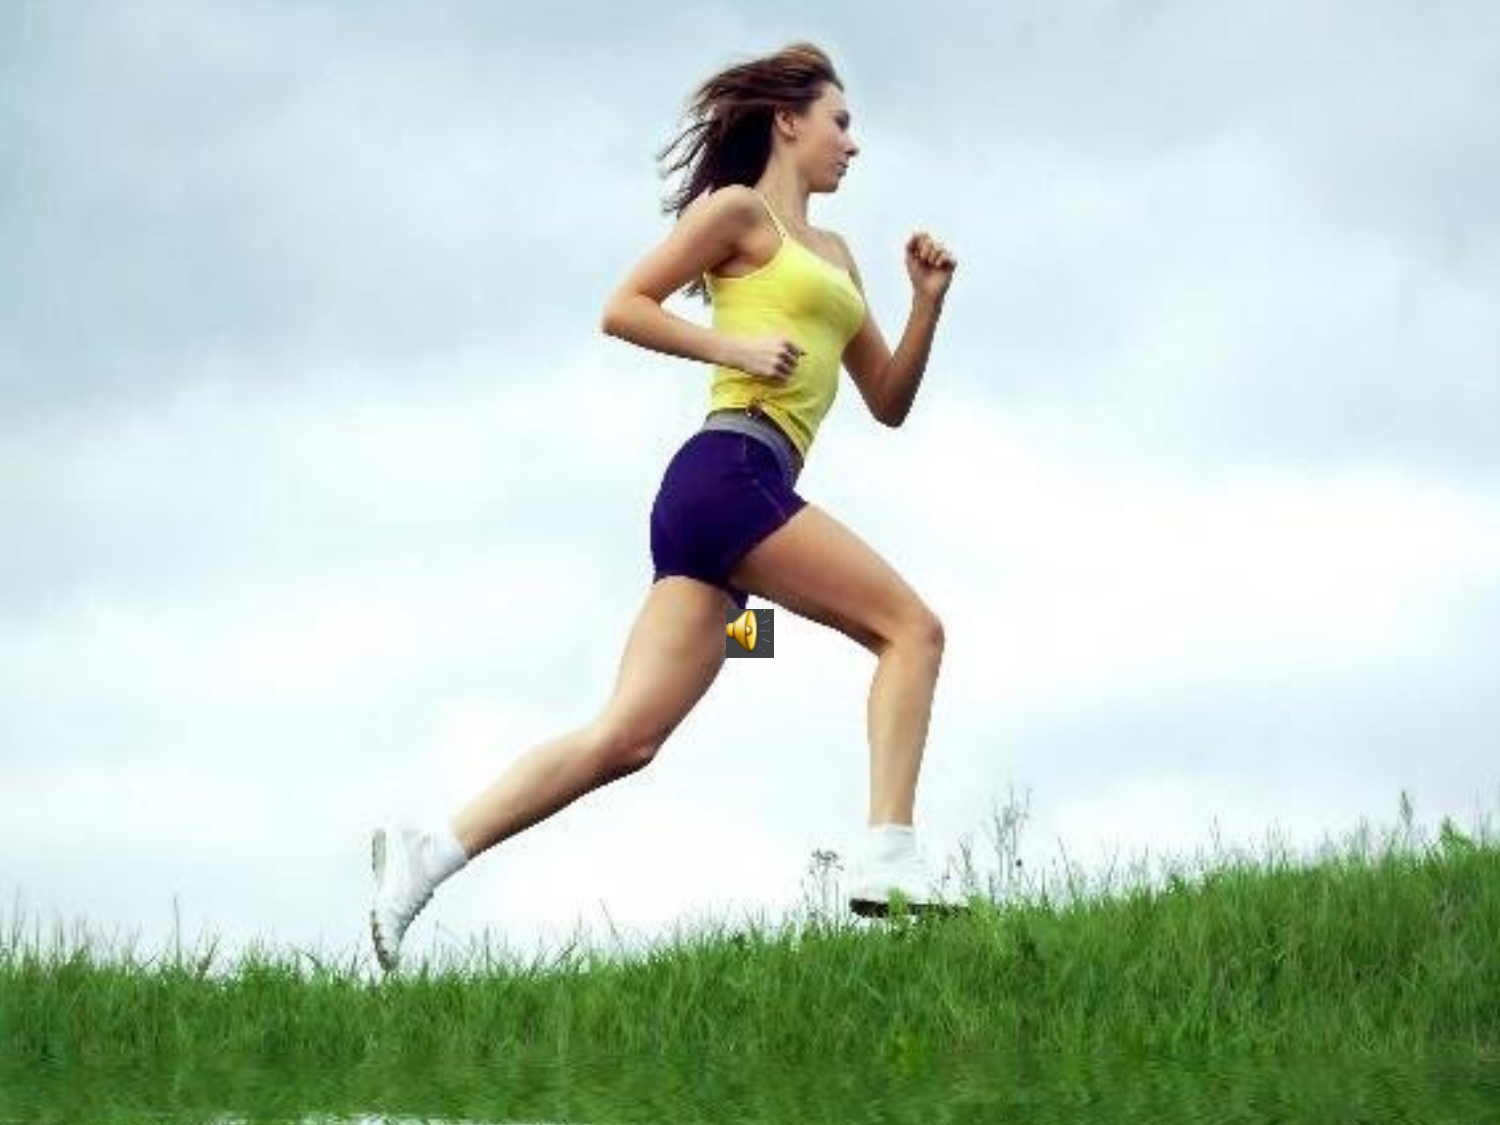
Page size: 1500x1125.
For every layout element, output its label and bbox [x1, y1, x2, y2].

picture [0, 0, 1500, 1125]
list [724, 608, 776, 659]
